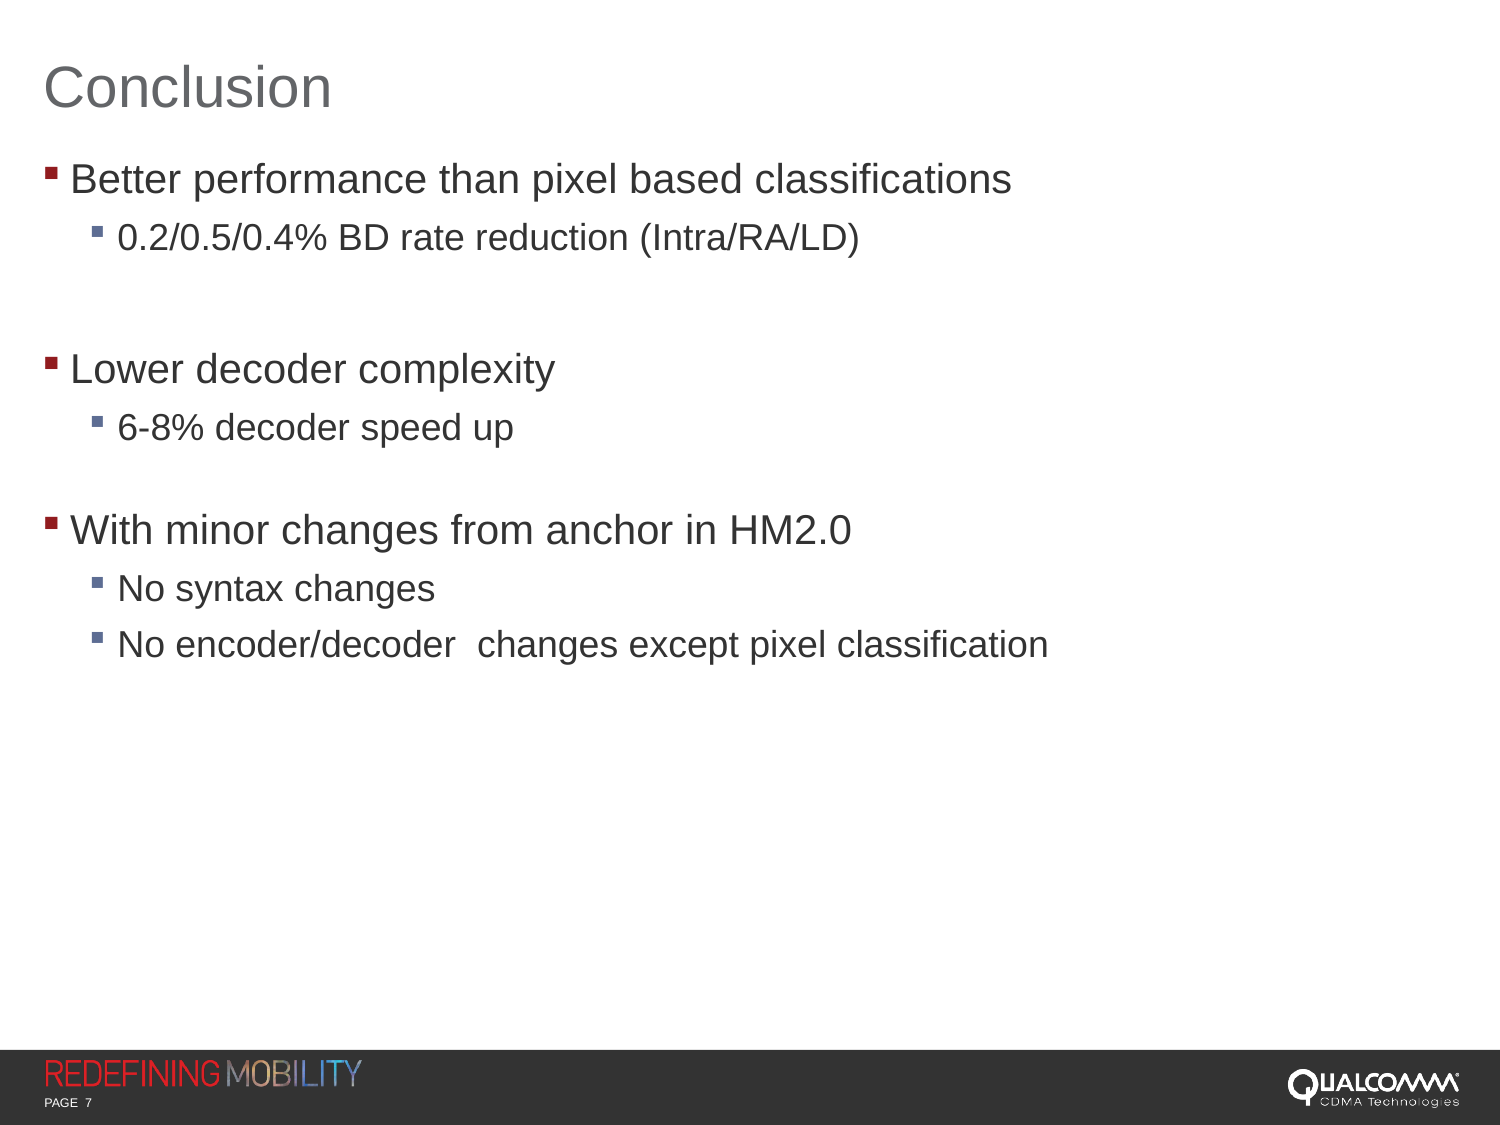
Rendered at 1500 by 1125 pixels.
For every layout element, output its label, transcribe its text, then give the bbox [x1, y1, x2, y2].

picture [30, 1048, 372, 1099]
picture [1278, 1058, 1478, 1114]
title Conclusion [28, 44, 1462, 138]
list Better performance than pixel based classifications 0.2/0.5/0.4% BD rate reduction (Intra/RA/LD) Lower decoder complexity 6-8% decoder speed up With minor changes from anchor in HM2.0 No syntax changes No encoder/decoder changes except pixel classification [26, 148, 1457, 1021]
